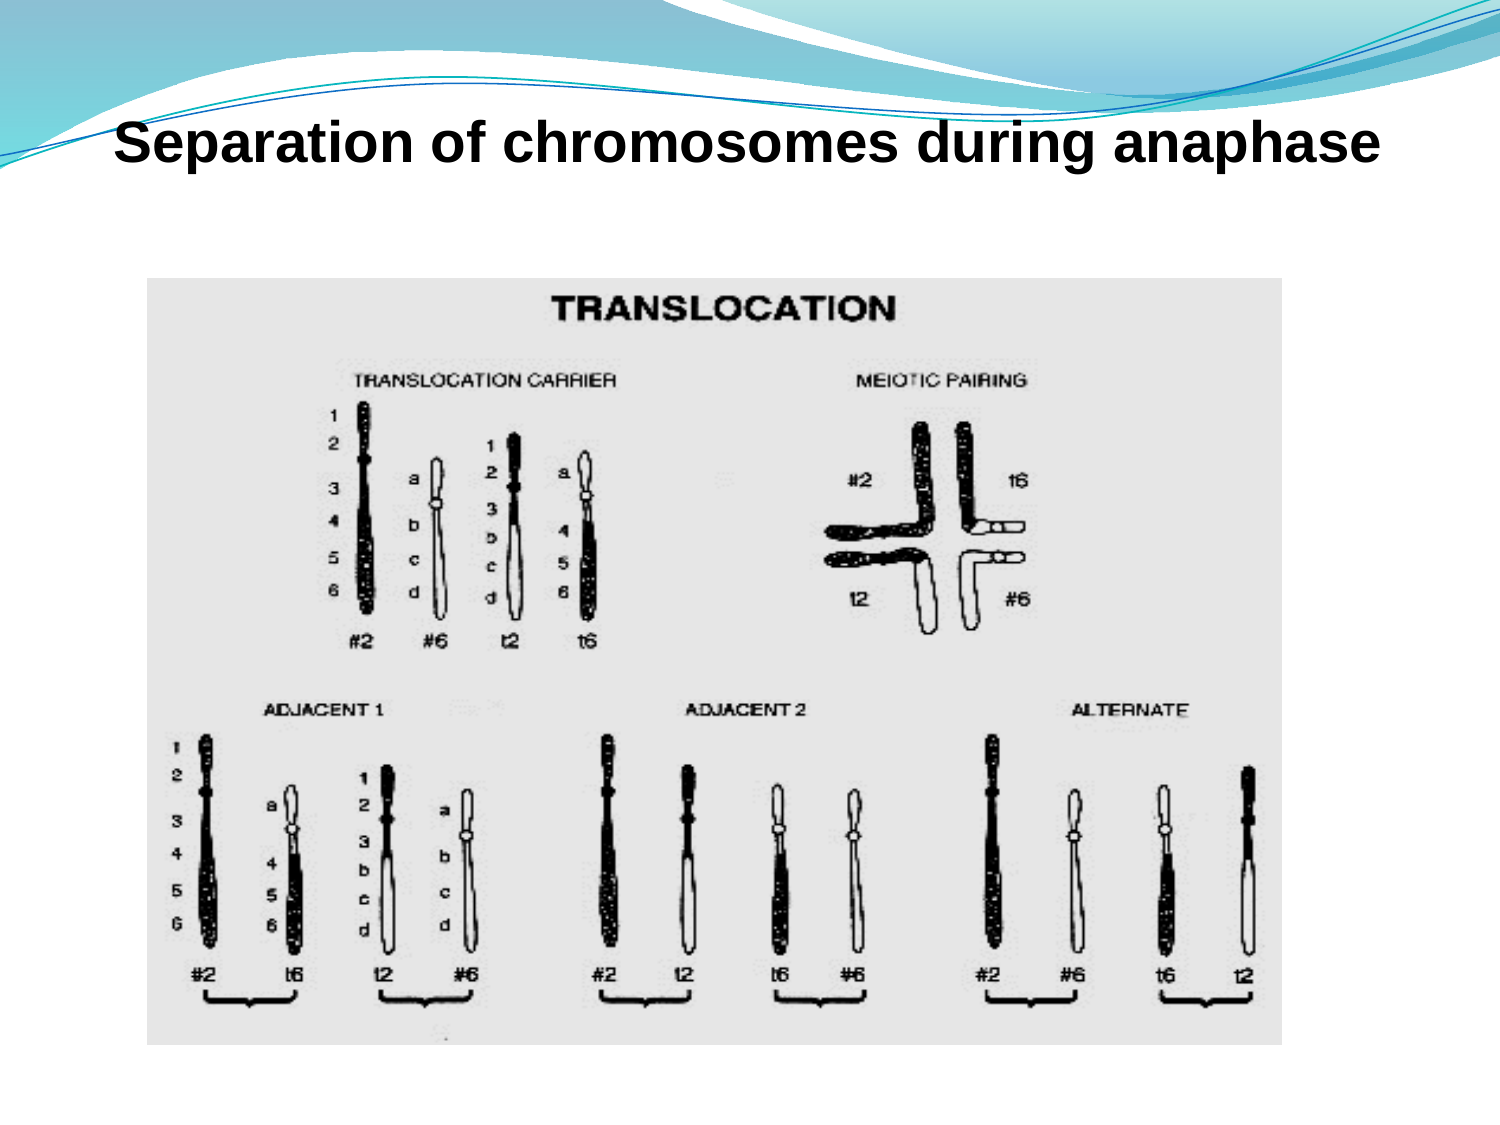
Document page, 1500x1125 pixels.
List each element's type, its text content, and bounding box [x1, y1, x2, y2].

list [147, 278, 1282, 1045]
title Separation of chromosomes during anaphase [0, 45, 1500, 233]
